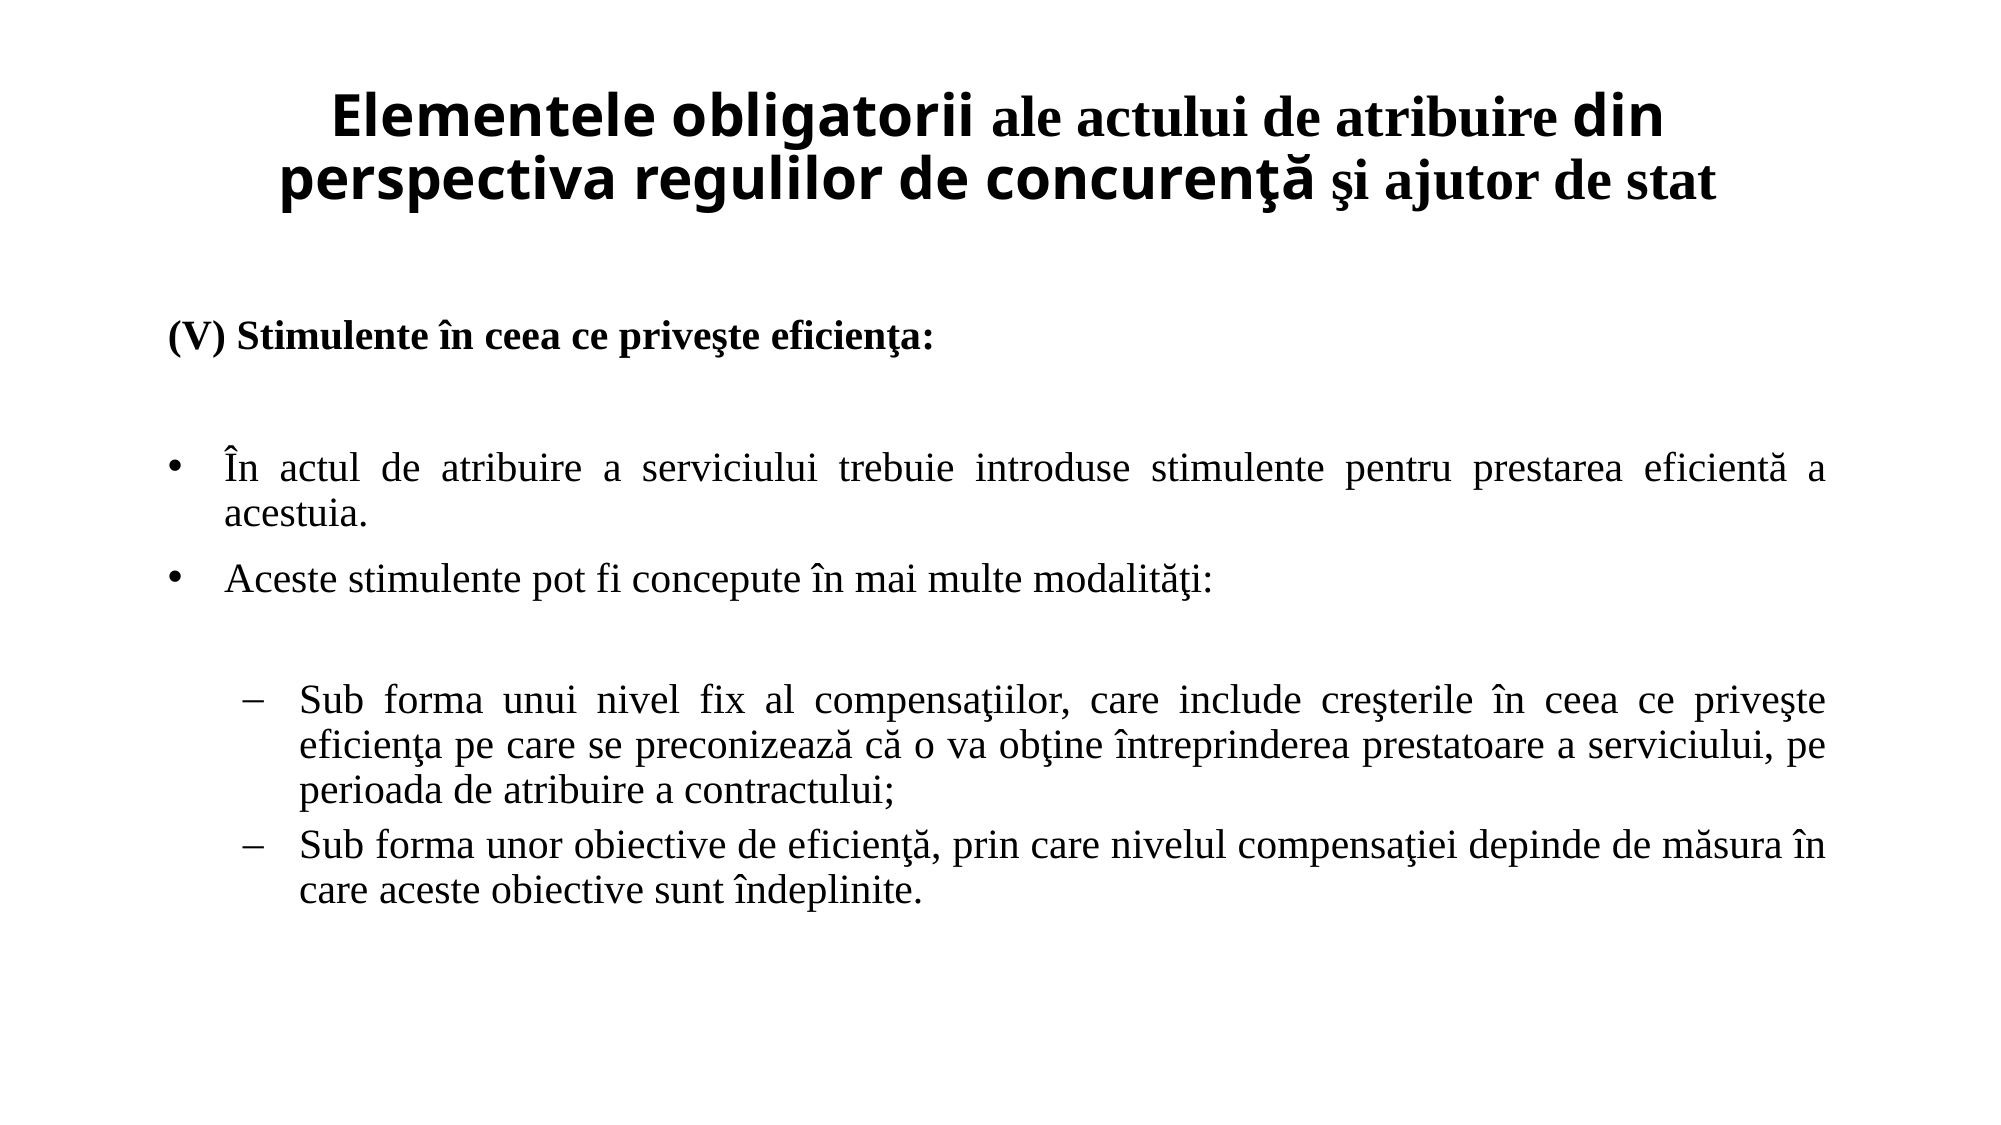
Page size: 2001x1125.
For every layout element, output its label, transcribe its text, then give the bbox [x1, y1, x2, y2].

subtitle (V) Stimulente în ceea ce priveşte eficienţa: În actul de atribuire a serviciului trebuie introduse stimulente pentru prestarea eficientă a acestuia. Aceste stimulente pot fi concepute în mai multe modalităţi: Sub forma unui nivel fix al compensaţiilor, care include creşterile în ceea ce priveşte eficienţa pe care se preconizează că o va obţine întreprinderea prestatoare a serviciului, pe perioada de atribuire a contractului; Sub forma unor obiective de eficienţă, prin care nivelul compensaţiei depinde de măsura în care aceste obiective sunt îndeplinite. [152, 305, 1843, 929]
text_box Elementele obligatorii ale actului de atribuire din perspectiva regulilor de concurenţă şi ajutor de stat [152, 65, 1843, 233]
